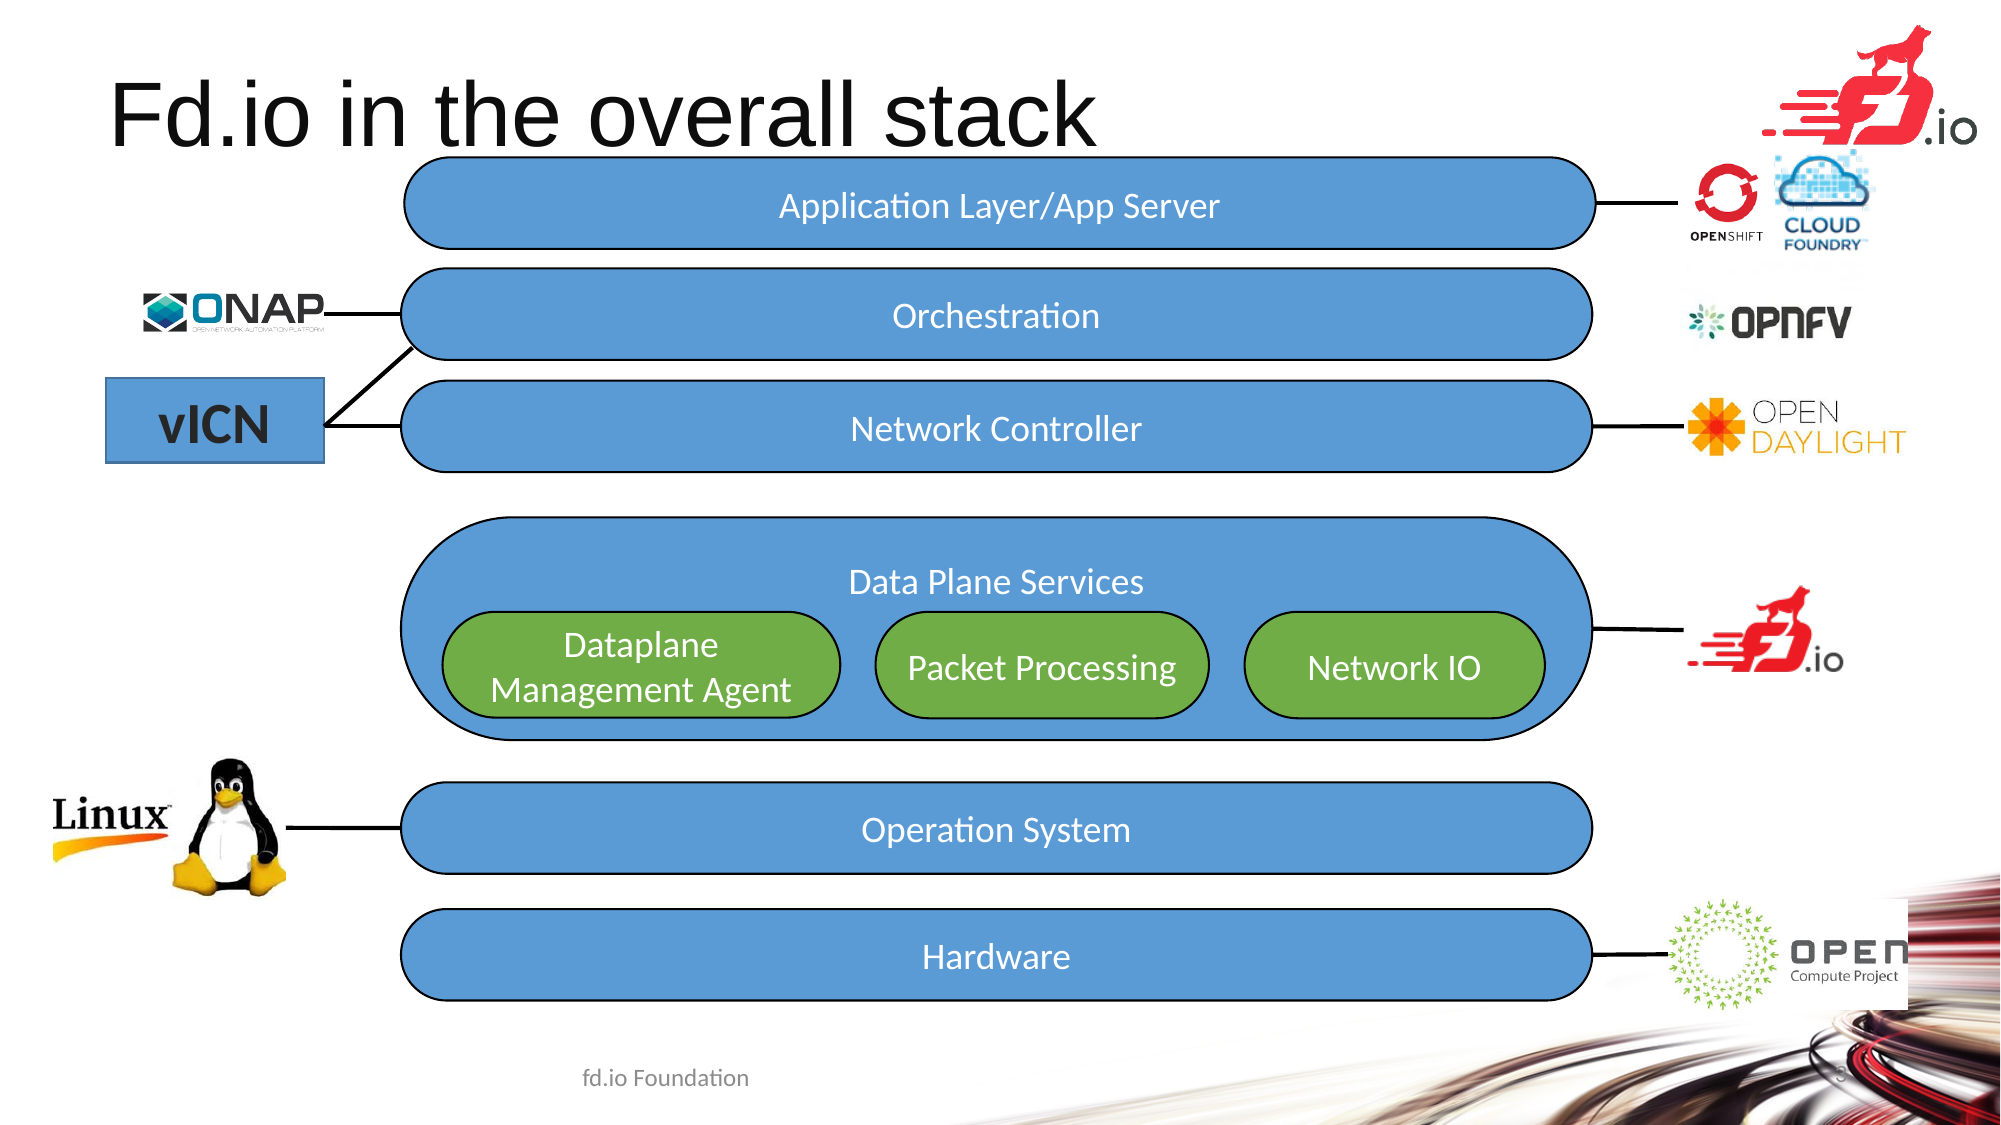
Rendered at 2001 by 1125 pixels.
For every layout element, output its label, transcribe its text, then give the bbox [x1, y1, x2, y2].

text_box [324, 347, 413, 427]
text_box Data Plane Services [399, 516, 1594, 742]
text_box Operation System [400, 781, 1594, 875]
text_box Hardware [399, 908, 1594, 1002]
footer fd.io Foundation [281, 1046, 1051, 1107]
text_box Network IO [1243, 610, 1547, 720]
slide_number 3 [1764, 1042, 1863, 1103]
text_box Packet Processing [874, 610, 1211, 720]
title Fd.io in the overall stack [93, 23, 1954, 211]
text_box Application Layer/App Server [403, 156, 1597, 250]
text_box Network Controller [399, 379, 1594, 474]
text_box vICN [105, 377, 325, 464]
text_box Orchestration [400, 267, 1594, 361]
picture [0, 0, 2001, 1125]
text_box Dataplane Management Agent [441, 610, 842, 719]
